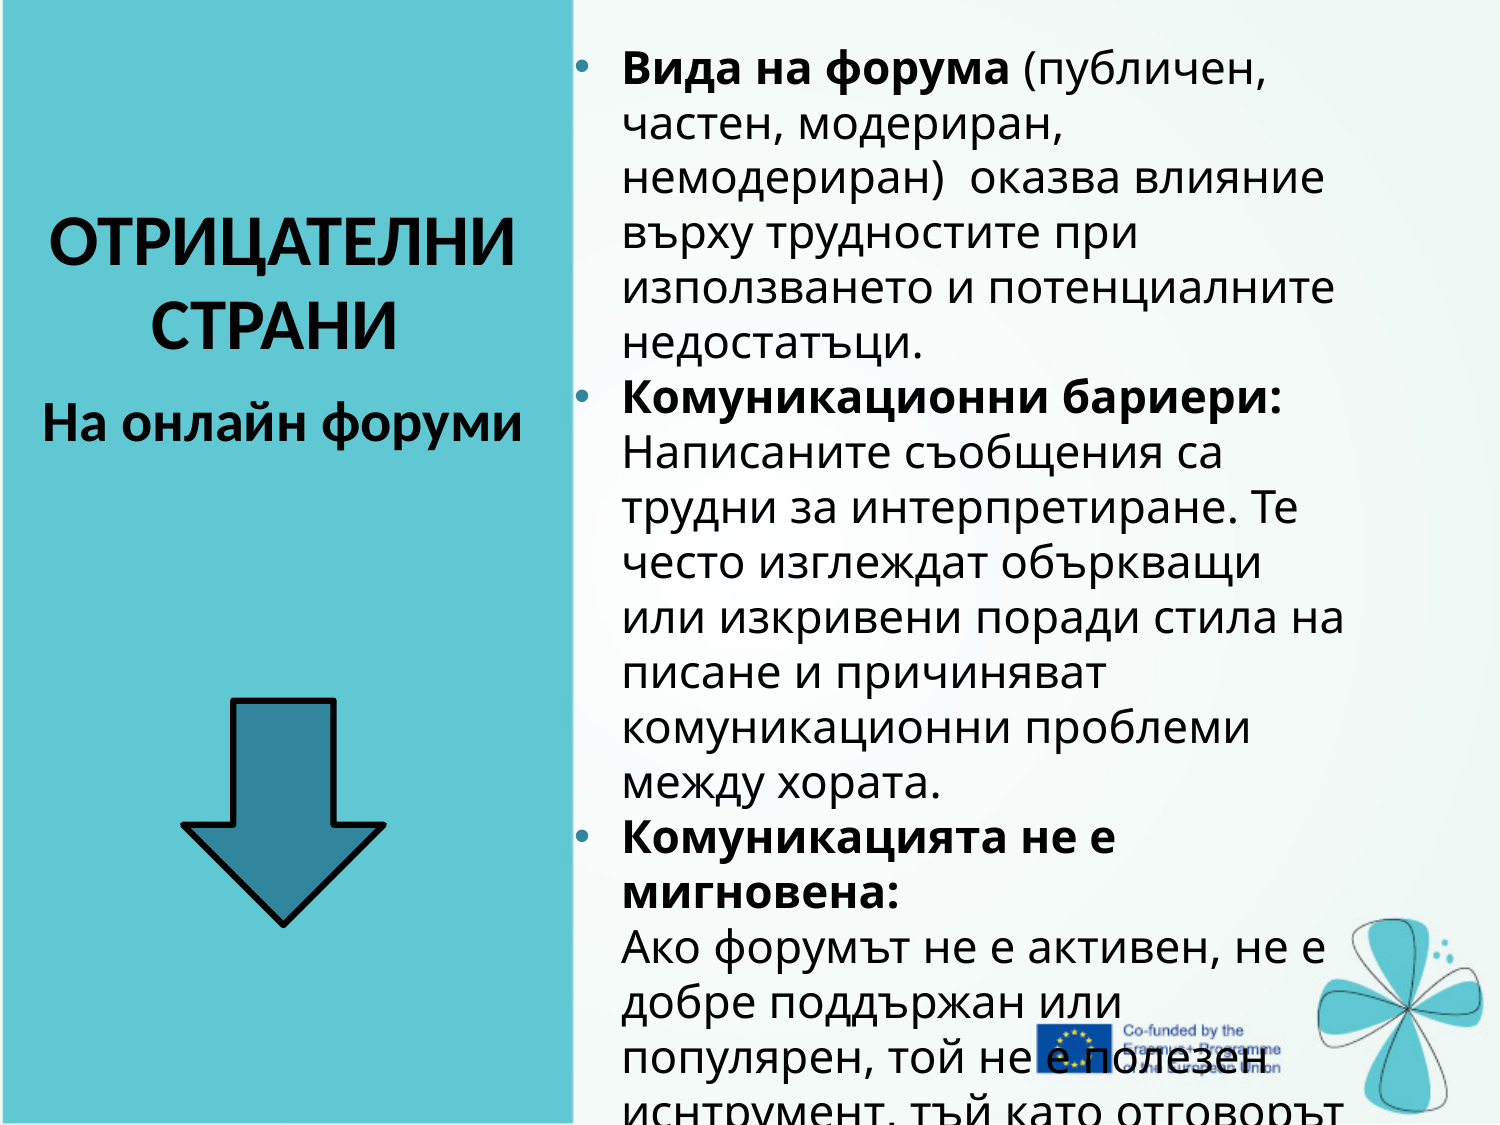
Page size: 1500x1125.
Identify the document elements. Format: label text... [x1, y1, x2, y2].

picture [0, 0, 1500, 1125]
text_box [181, 698, 386, 928]
table_header ОТРИЦАТЕЛНИ СТРАНИ На онлайн форуми [11, 200, 556, 502]
text_box Вида на форума (публичен, частен, модериран, немодериран) оказва влияние върху трудностите при използването и потенциалните недостатъци. Комуникационни бариери: Написаните съобщения са трудни за интерпретиране. Те често изглеждат объркващи или изкривени поради стила на писане и причиняват комуникационни проблеми между хората. Комуникацията не е мигновена: Ако форумът не е активен, не е добре поддържан или популярен, той не е полезен иснтрумент, тъй като отговорът от други потребителите отнема много време. [559, 30, 1375, 1125]
